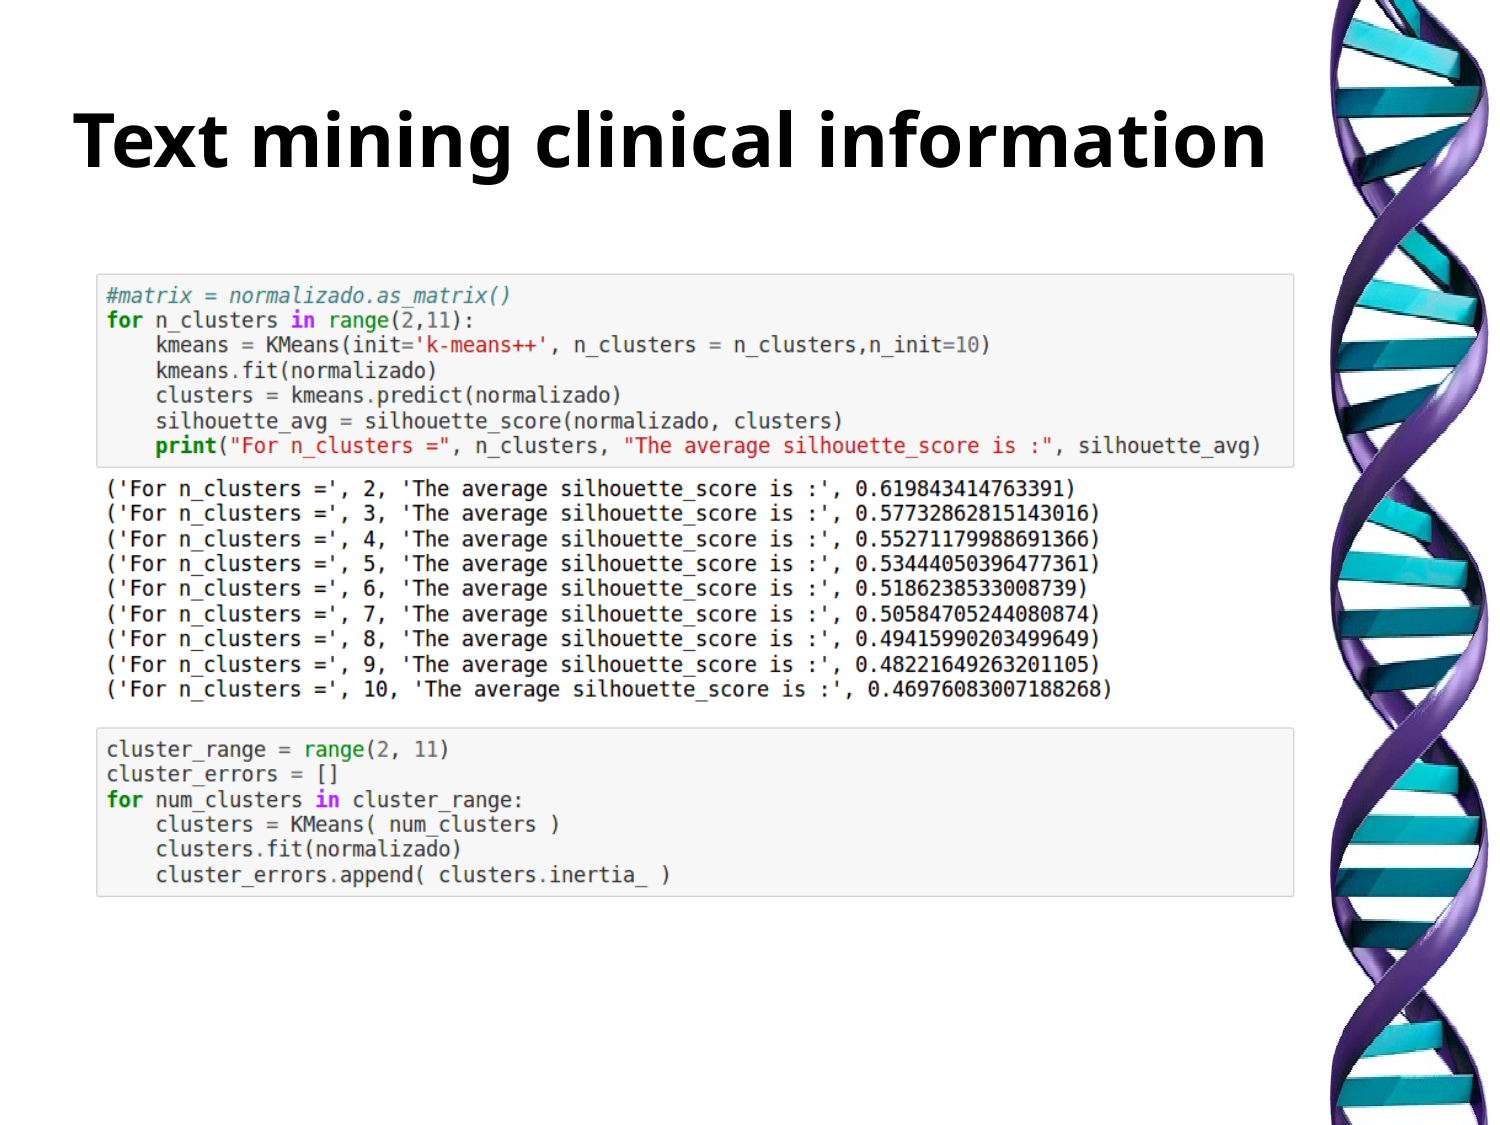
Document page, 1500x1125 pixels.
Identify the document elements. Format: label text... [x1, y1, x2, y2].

picture [1322, 0, 1500, 1125]
title Text mining clinical information [19, 46, 1317, 229]
picture [84, 270, 1308, 907]
